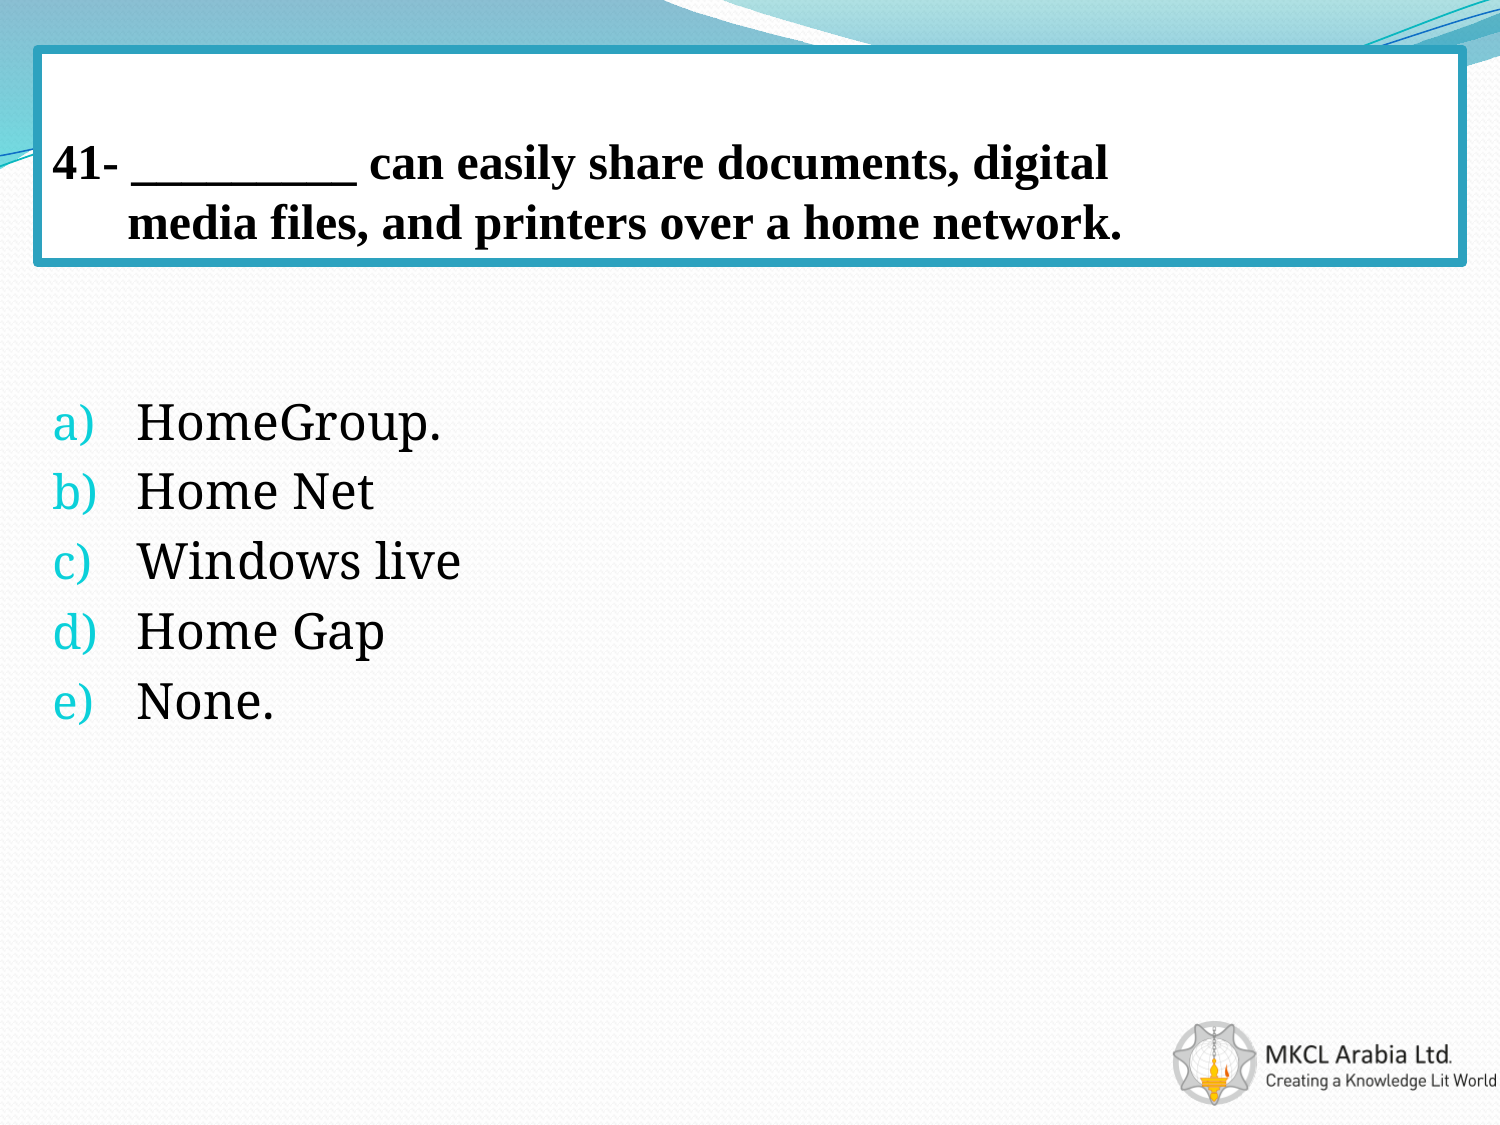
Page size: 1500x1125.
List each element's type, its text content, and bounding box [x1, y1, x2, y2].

title 41- _________ can easily share documents, digital media files, and printers over a home network. [37, 62, 1388, 250]
picture [1172, 1021, 1496, 1106]
list HomeGroup. Home Net Windows live Home Gap None. [37, 312, 1388, 1033]
